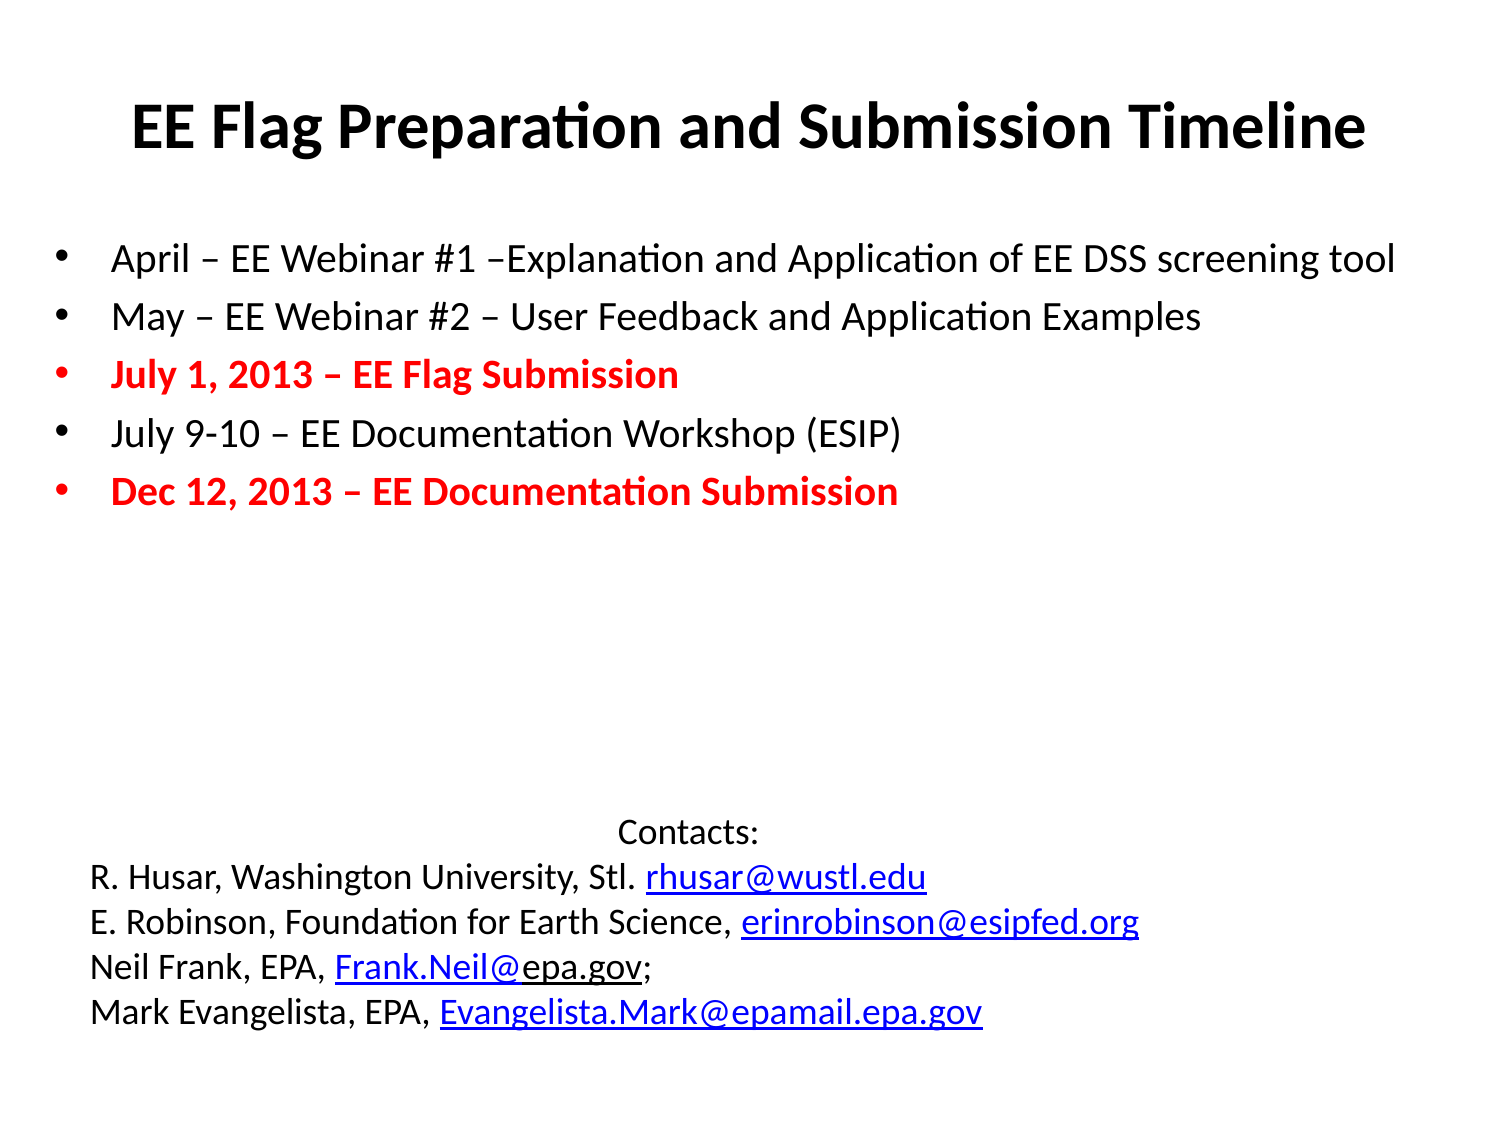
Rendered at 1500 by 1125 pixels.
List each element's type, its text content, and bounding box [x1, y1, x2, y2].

title EE Flag Preparation and Submission Timeline [75, 45, 1425, 198]
text_box Contacts: R. Husar, Washington University, Stl. rhusar@wustl.edu E. Robinson, Foundation for Earth Science, erinrobinson@esipfed.org Neil Frank, EPA, Frank.Neil@epa.gov; Mark Evangelista, EPA, Evangelista.Mark@epamail.epa.gov [75, 799, 1312, 1125]
list April – EE Webinar #1 –Explanation and Application of EE DSS screening tool May – EE Webinar #2 – User Feedback and Application Examples July 1, 2013 – EE Flag Submission July 9-10 – EE Documentation Workshop (ESIP) Dec 12, 2013 – EE Documentation Submission [39, 222, 1461, 966]
